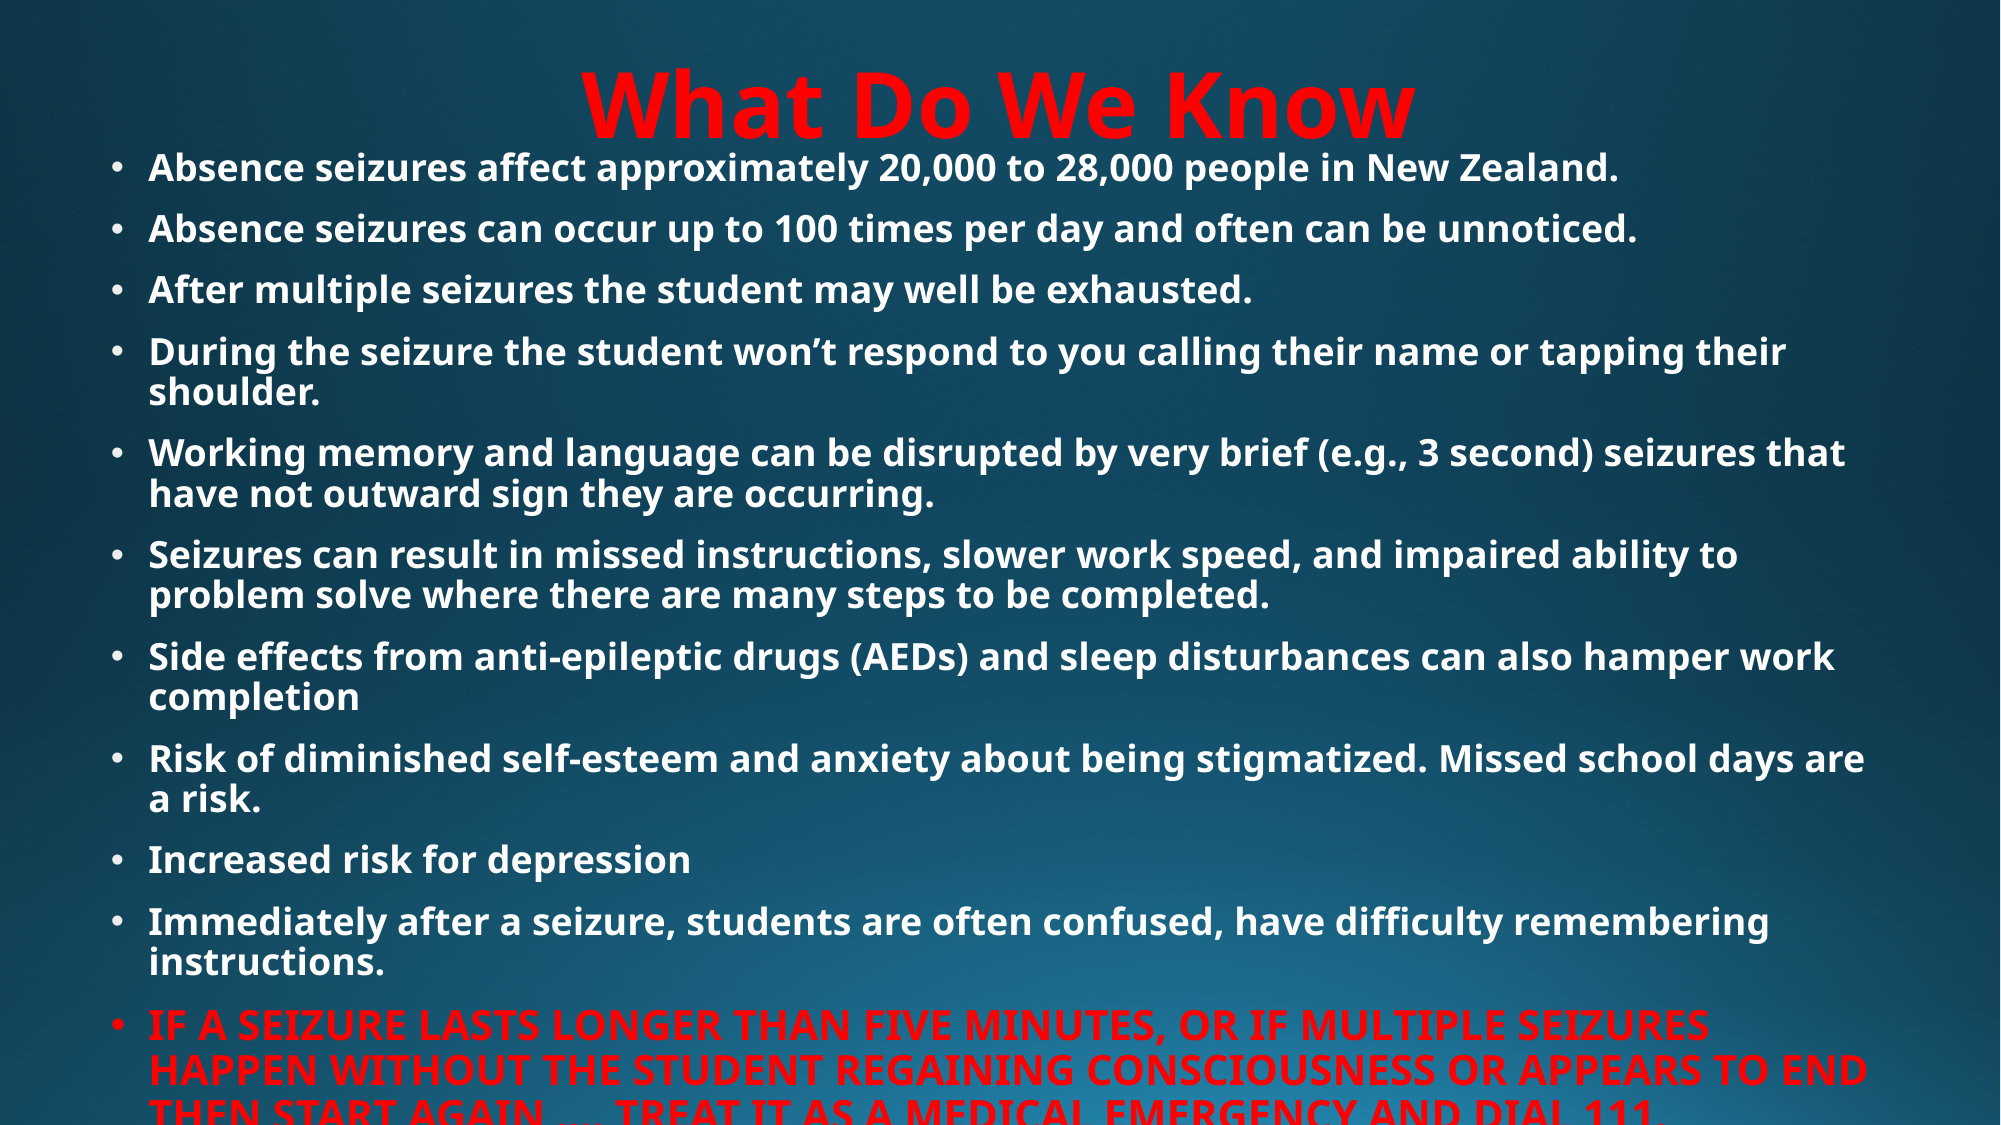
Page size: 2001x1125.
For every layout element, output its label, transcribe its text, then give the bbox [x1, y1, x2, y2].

title What Do We Know [136, 0, 1862, 141]
picture [0, 0, 2001, 1125]
list Absence seizures affect approximately 20,000 to 28,000 people in New Zealand. Absence seizures can occur up to 100 times per day and often can be unnoticed. After multiple seizures the student may well be exhausted. During the seizure the student won’t respond to you calling their name or tapping their shoulder. Working memory and language can be disrupted by very brief (e.g., 3 second) seizures that have not outward sign they are occurring. Seizures can result in missed instructions, slower work speed, and impaired ability to problem solve where there are many steps to be completed. Side effects from anti-epileptic drugs (AEDs) and sleep disturbances can also hamper work completion Risk of diminished self-esteem and anxiety about being stigmatized. Missed school days are a risk. Increased risk for depression Immediately after a seizure, students are often confused, have difficulty remembering instructions. IF A SEIZURE LASTS LONGER THAN FIVE MINUTES, OR IF MULTIPLE SEIZURES HAPPEN WITHOUT THE STUDENT REGAINING CONSCIOUSNESS OR APPEARS TO END THEN START AGAIN …. TREAT IT AS A MEDICAL EMERGENCY AND DIAL 111. [95, 141, 1903, 1056]
